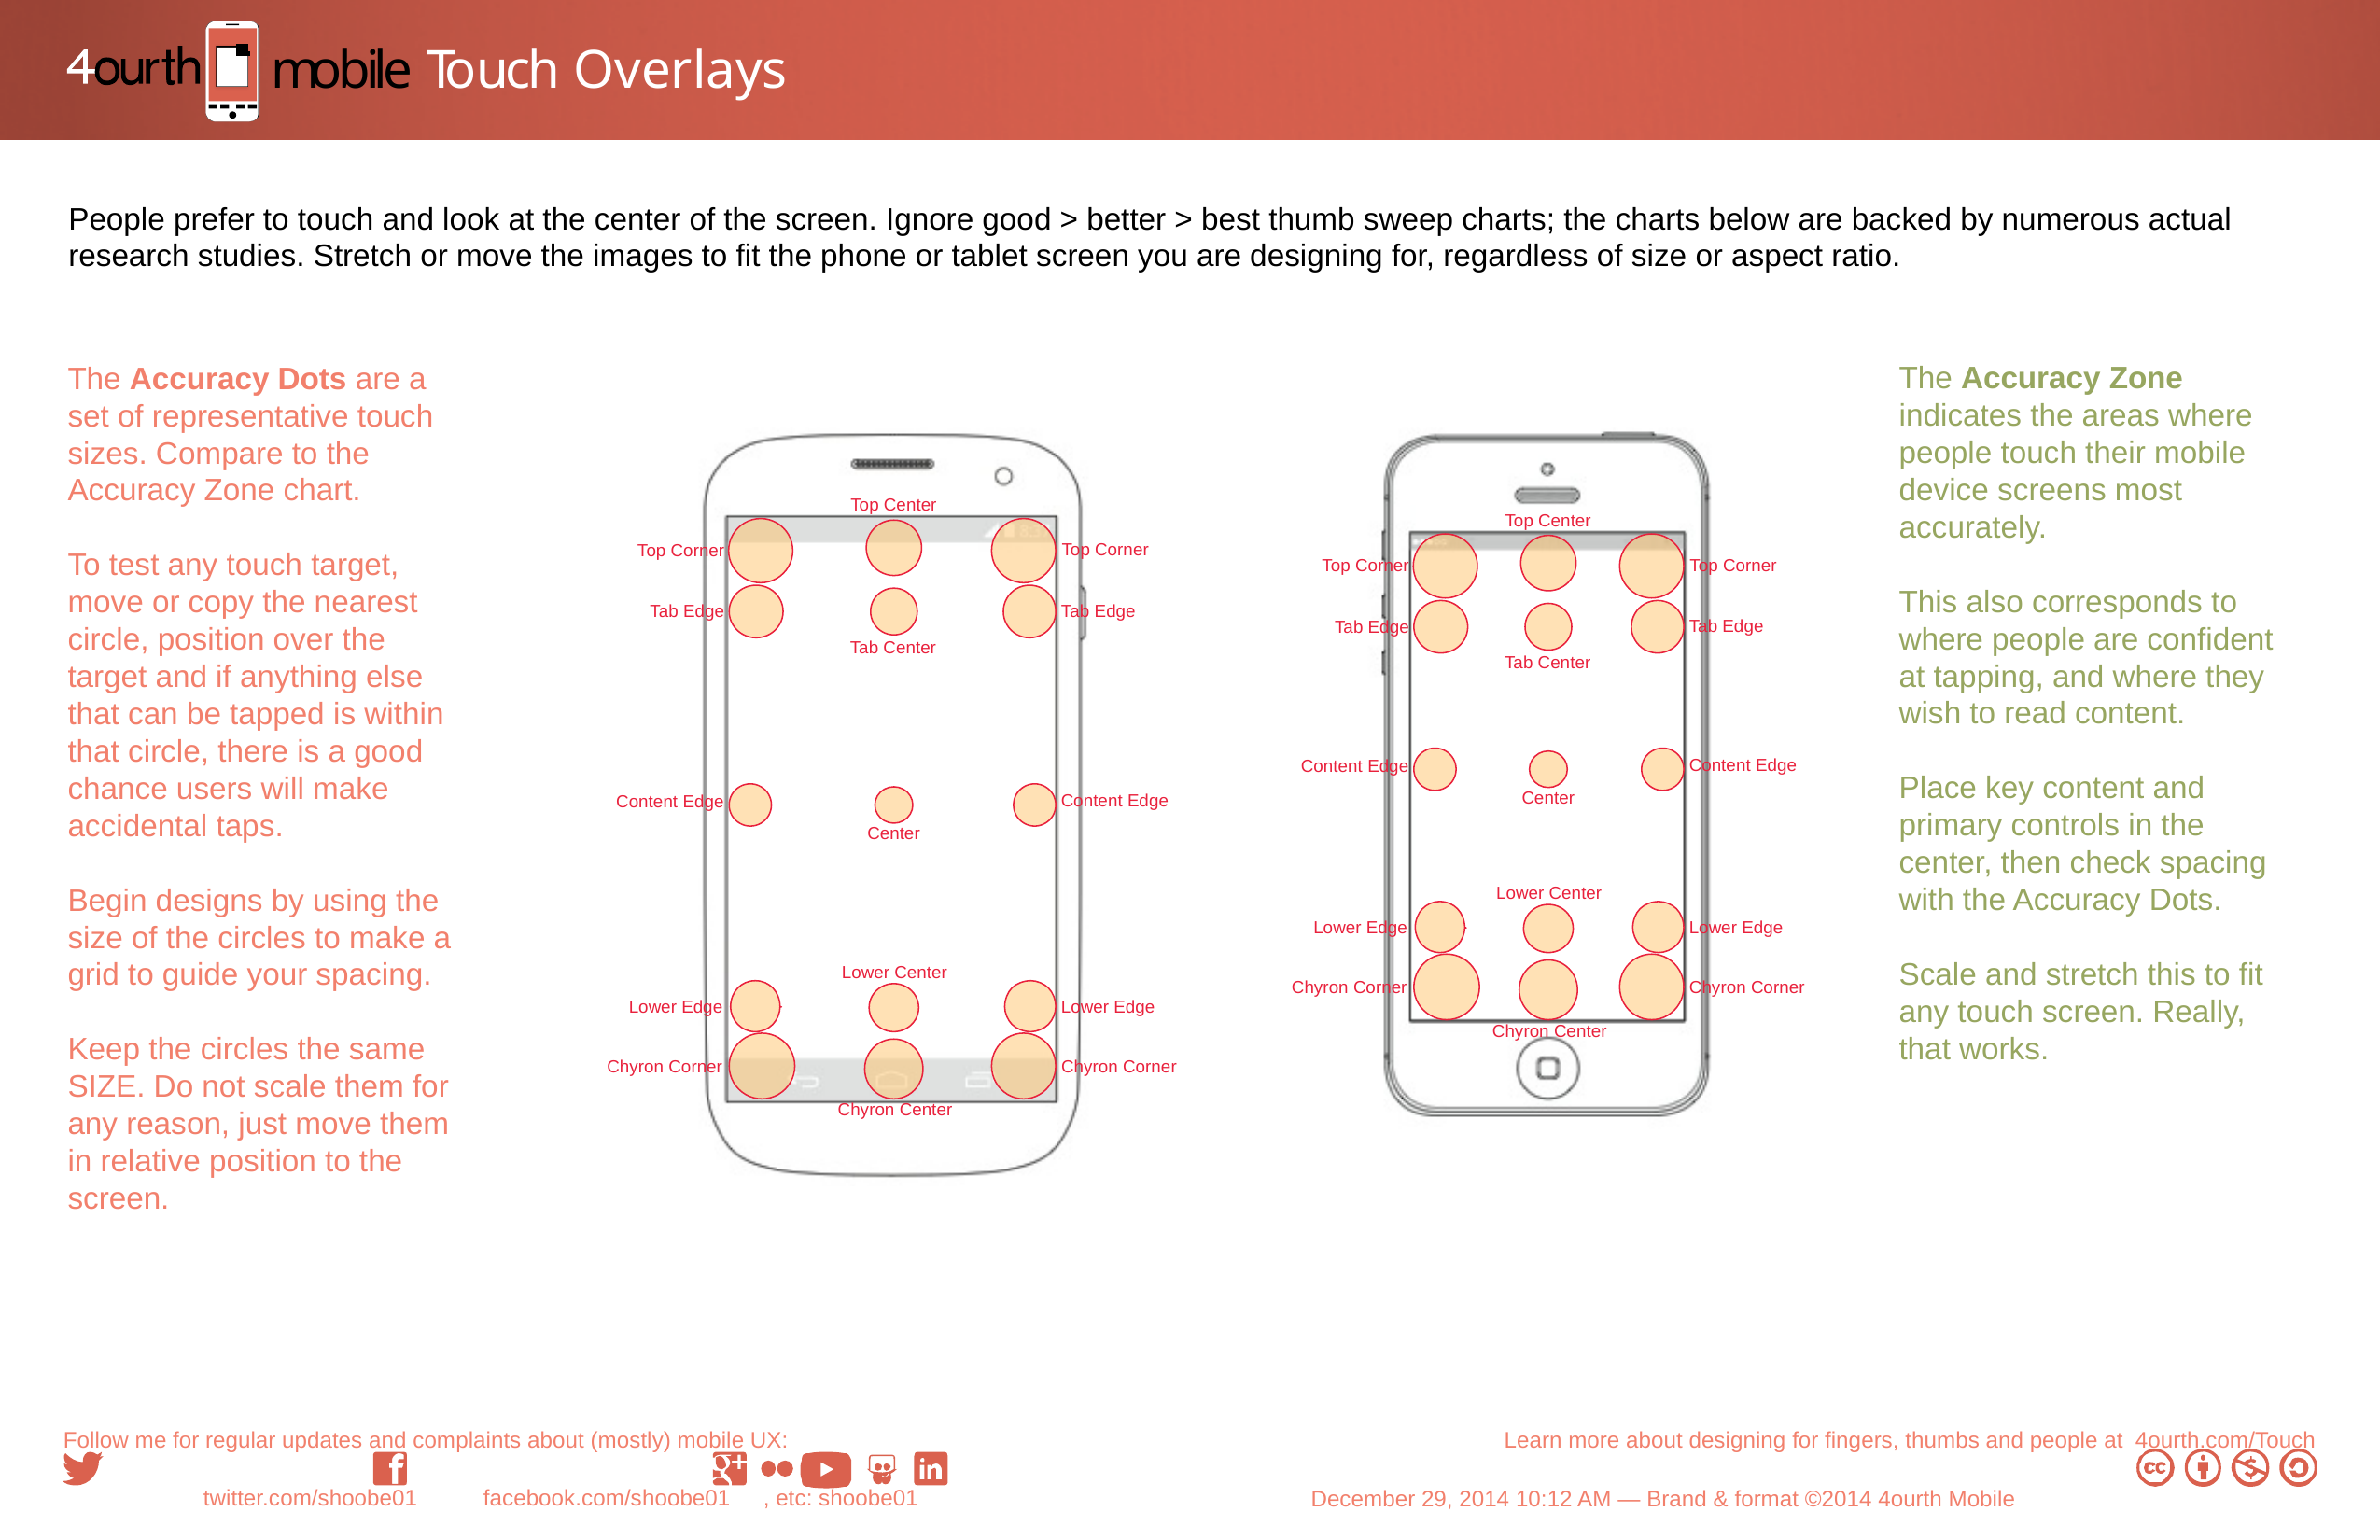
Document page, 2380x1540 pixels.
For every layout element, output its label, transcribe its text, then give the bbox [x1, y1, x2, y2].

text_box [1521, 750, 1575, 808]
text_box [1013, 783, 1169, 827]
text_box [849, 587, 937, 658]
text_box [1495, 881, 1603, 953]
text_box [615, 783, 772, 827]
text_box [1334, 606, 1468, 653]
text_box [1632, 901, 1785, 952]
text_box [841, 960, 948, 1032]
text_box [867, 786, 921, 845]
text_box People prefer to touch and look at the center of the screen. Ignore good > better > best thumb sweep charts; the charts below are backed by numerous actual research studies. Stretch or move the images to fit the phone or tablet screen you are designing for, regardless of size or aspect ratio. [54, 191, 2301, 280]
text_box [1300, 748, 1457, 791]
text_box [636, 518, 793, 583]
text_box The Accuracy Dots are a set of representative touch sizes. Compare to the Accuracy Zone chart. To test any touch target, move or copy the nearest circle, position over the target and if anything else that can be tapped is within that circle, there is a good chance users will make accidental taps. Begin designs by using the size of the circles to make a grid to guide your spacing. Keep the circles the same SIZE. Do not scale them for any reason, just move them in relative position to the screen. [53, 351, 470, 1223]
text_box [1491, 959, 1608, 1042]
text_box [849, 493, 937, 576]
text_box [1641, 748, 1798, 791]
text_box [1002, 584, 1137, 638]
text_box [1004, 980, 1156, 1031]
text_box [836, 1038, 954, 1121]
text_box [1619, 533, 1778, 598]
picture [694, 421, 1722, 1186]
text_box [1291, 953, 1480, 1020]
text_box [1312, 901, 1467, 952]
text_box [1619, 953, 1806, 1020]
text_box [1505, 509, 1592, 592]
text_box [991, 518, 1150, 583]
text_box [1504, 603, 1591, 673]
text_box The Accuracy Zone indicates the areas where people touch their mobile device screens most accurately. This also corresponds to where people are confident at tapping, and where they wish to read content. Place key content and primary controls in the center, then check spacing with the Accuracy Dots. Scale and stretch this to fit any touch screen. Really, that works. [1884, 350, 2302, 1073]
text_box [649, 590, 784, 638]
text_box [1631, 600, 1765, 653]
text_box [1321, 533, 1478, 598]
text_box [628, 980, 782, 1031]
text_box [606, 1032, 795, 1099]
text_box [991, 1032, 1178, 1099]
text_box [66, 21, 795, 122]
